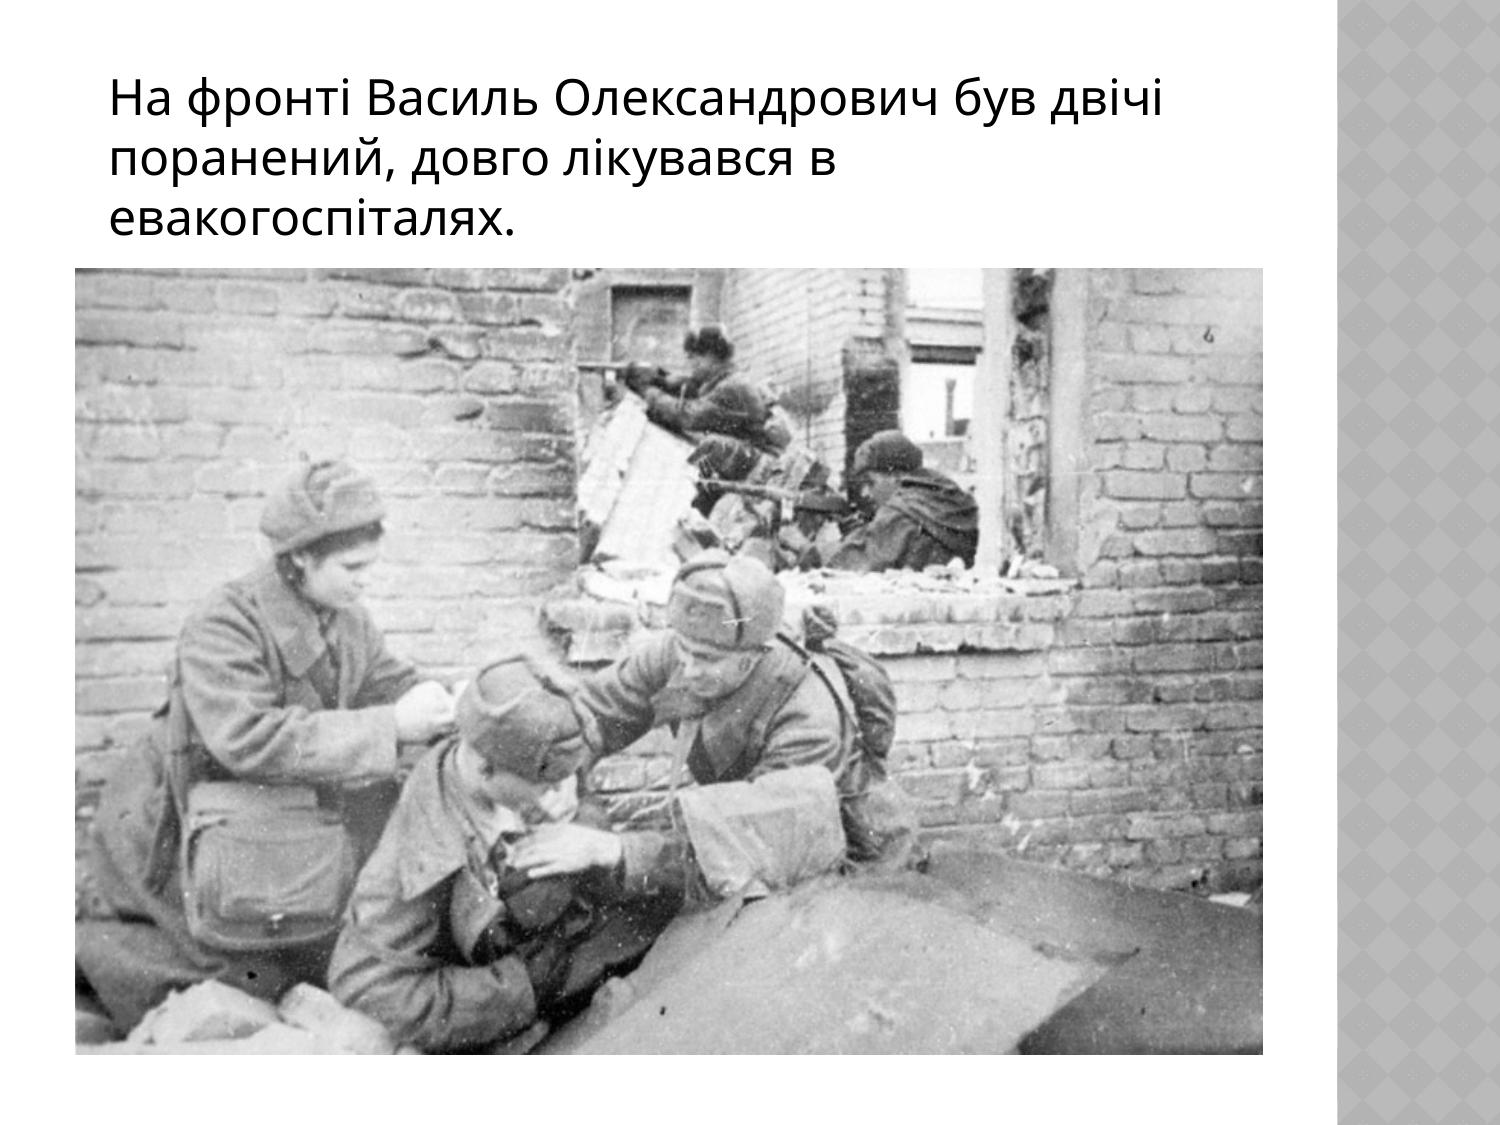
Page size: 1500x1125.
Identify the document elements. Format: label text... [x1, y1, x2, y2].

text_box На фронті Василь Олександрович був двічі поранений, довго лікувався в евакогоспіталях. [93, 58, 1254, 254]
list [74, 268, 1263, 1055]
